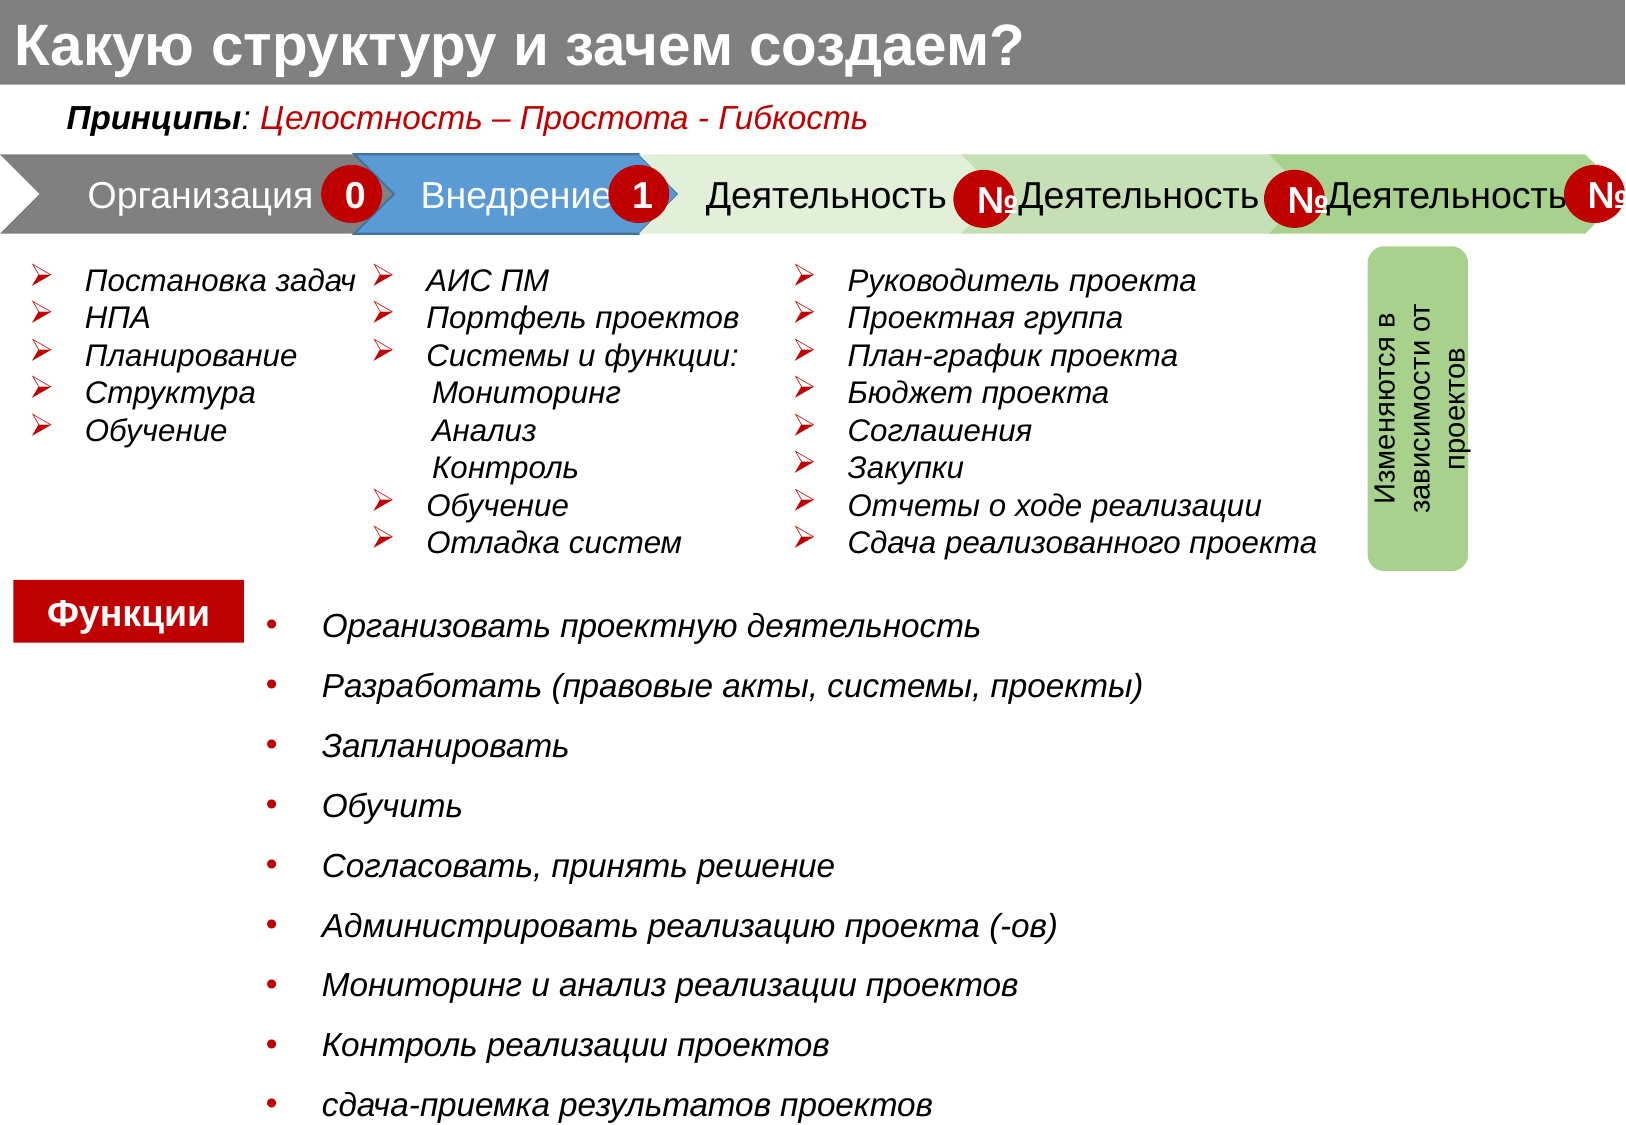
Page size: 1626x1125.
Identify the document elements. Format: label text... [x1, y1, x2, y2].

text_box Деятельность [636, 153, 974, 235]
text_box 1 [607, 163, 671, 225]
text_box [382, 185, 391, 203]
text_box Деятельность [958, 153, 1282, 235]
text_box № [1562, 163, 1625, 225]
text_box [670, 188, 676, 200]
text_box Руководитель проекта Проектная группа План-график проекта Бюджет проекта Соглашения Закупки Отчеты о ходе реализации Сдача реализованного проекта [777, 252, 1333, 568]
text_box АИС ПМ Портфель проектов Системы и функции: Мониторинг Анализ Контроль Обучение Отладка систем [356, 252, 756, 568]
text_box Изменяются в зависимости от проектов [1366, 245, 1470, 573]
text_box Функции [12, 579, 245, 644]
text_box Какую структуру и зачем создаем? [0, 0, 1625, 85]
text_box Организовать проектную деятельность Разработать (правовые акты, системы, проекты) Запланировать Обучить Согласовать, принять решение Администрировать реализацию проекта (-ов) Мониторинг и анализ реализации проектов Контроль реализации проектов сдача-приемка результатов проектов [250, 577, 1241, 1125]
text_box Принципы: Целостность – Простота - Гибкость [52, 89, 885, 144]
text_box Постановка задач НПА Планирование Структура Обучение [14, 252, 356, 455]
text_box 0 [320, 163, 384, 225]
text_box Внедрение [351, 153, 646, 235]
text_box № [1262, 168, 1326, 229]
text_box Организация [0, 153, 362, 235]
text_box Деятельность [1266, 153, 1597, 235]
text_box № [952, 168, 1016, 229]
